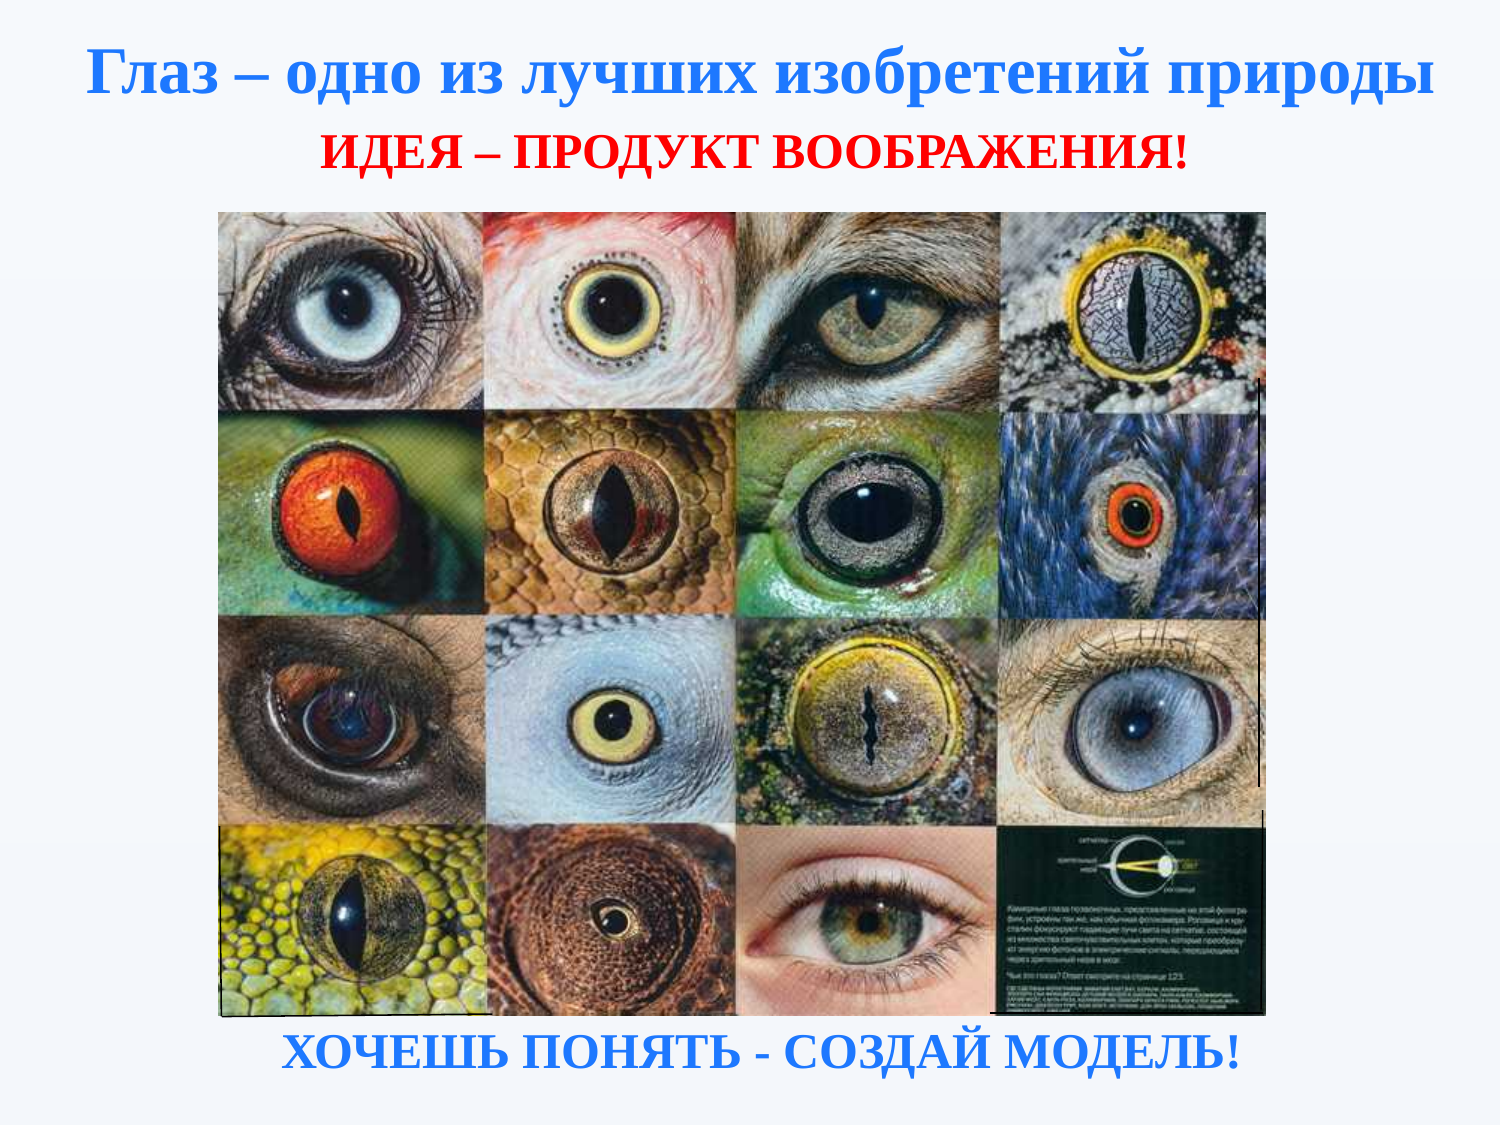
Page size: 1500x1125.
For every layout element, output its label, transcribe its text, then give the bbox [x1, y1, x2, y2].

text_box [227, 1013, 493, 1017]
text_box Глаз – одно из лучших изобретений природы Идея – продукт воображения! Хочешь понять - создай модель! [41, 19, 1483, 1087]
picture [218, 212, 1266, 1016]
